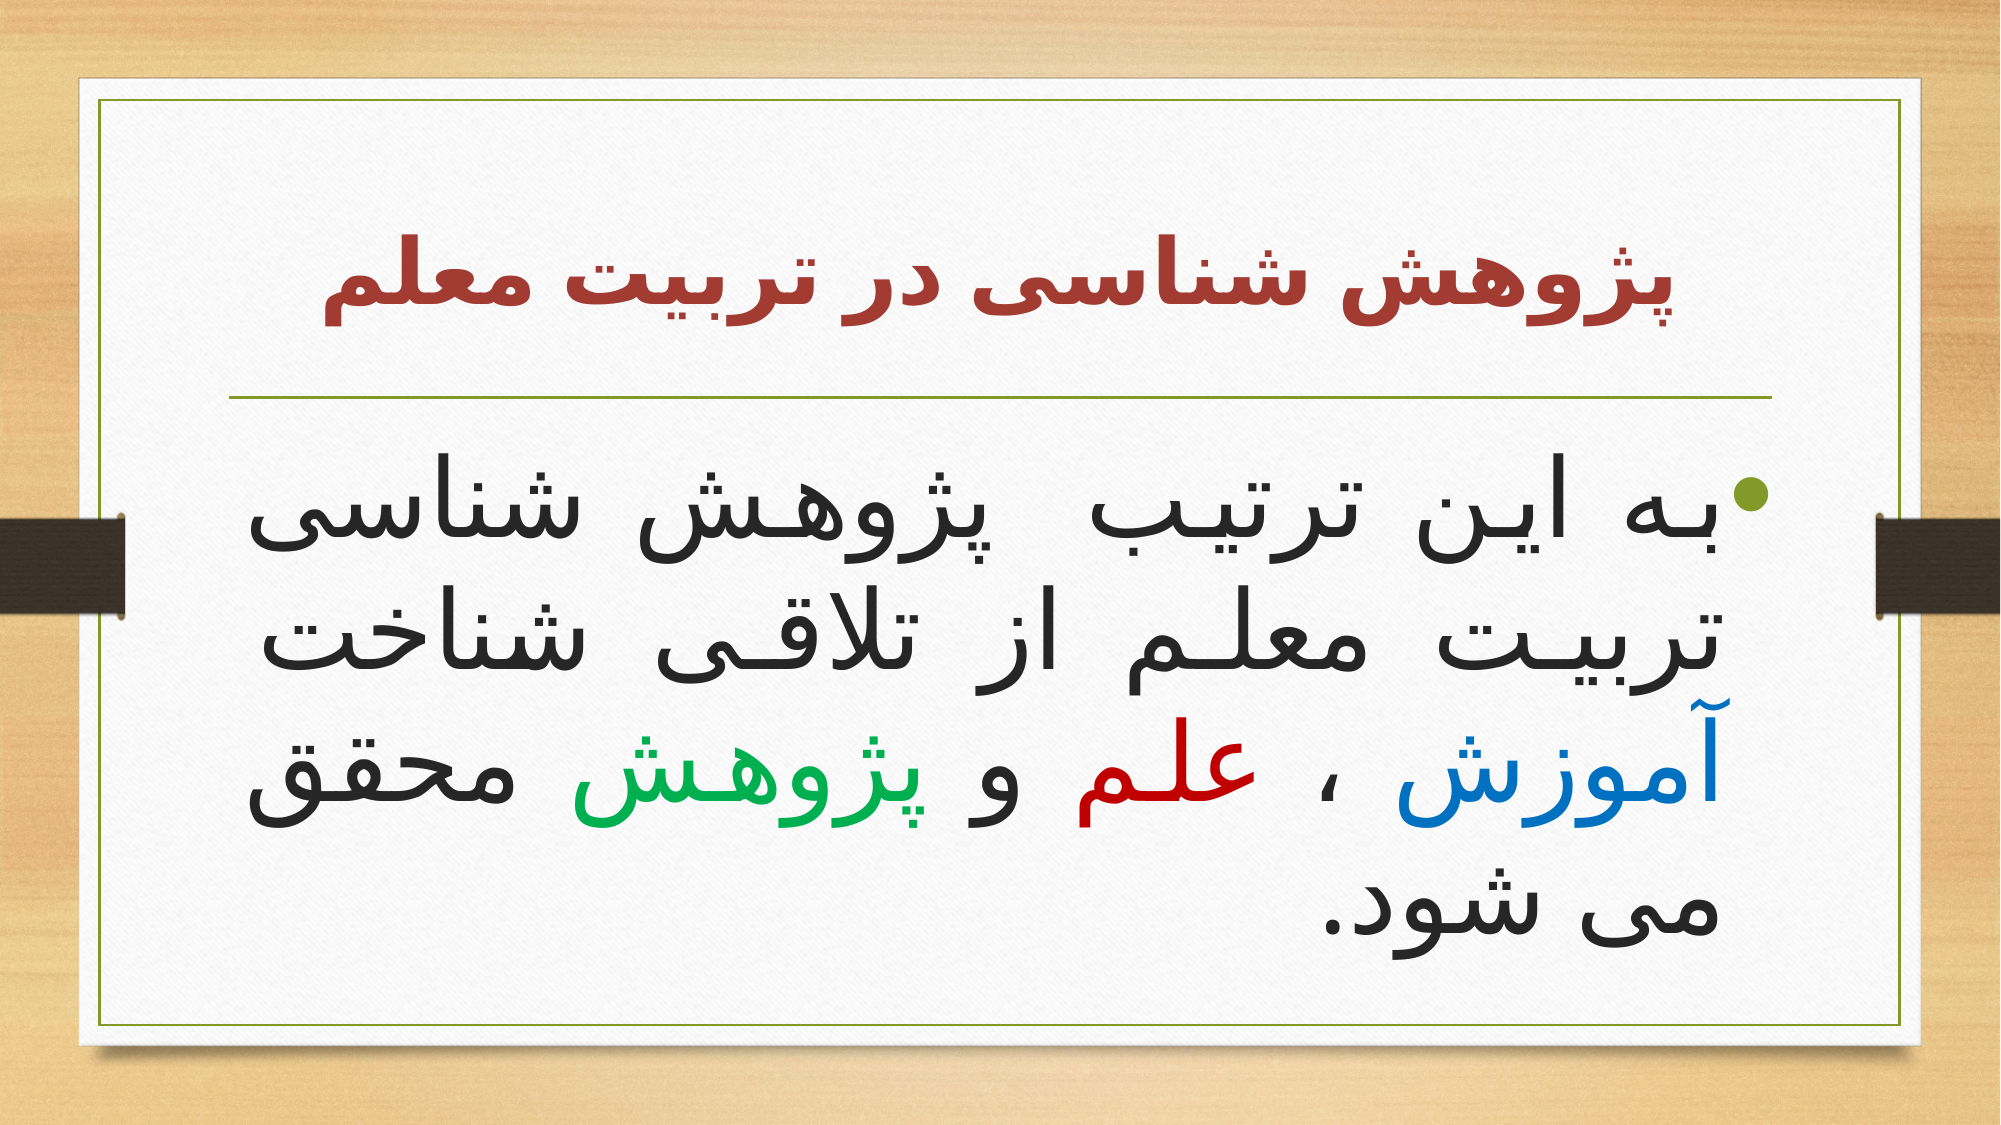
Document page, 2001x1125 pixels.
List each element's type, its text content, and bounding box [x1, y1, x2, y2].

title پژوهش شناسی در تربیت معلم [212, 161, 1788, 375]
list به این ترتیب پژوهش شناسی تربیت معلم از تلاقی شناخت آموزش ، علم و پژوهش محقق می شود. [212, 419, 1788, 964]
picture [0, 0, 2001, 1125]
